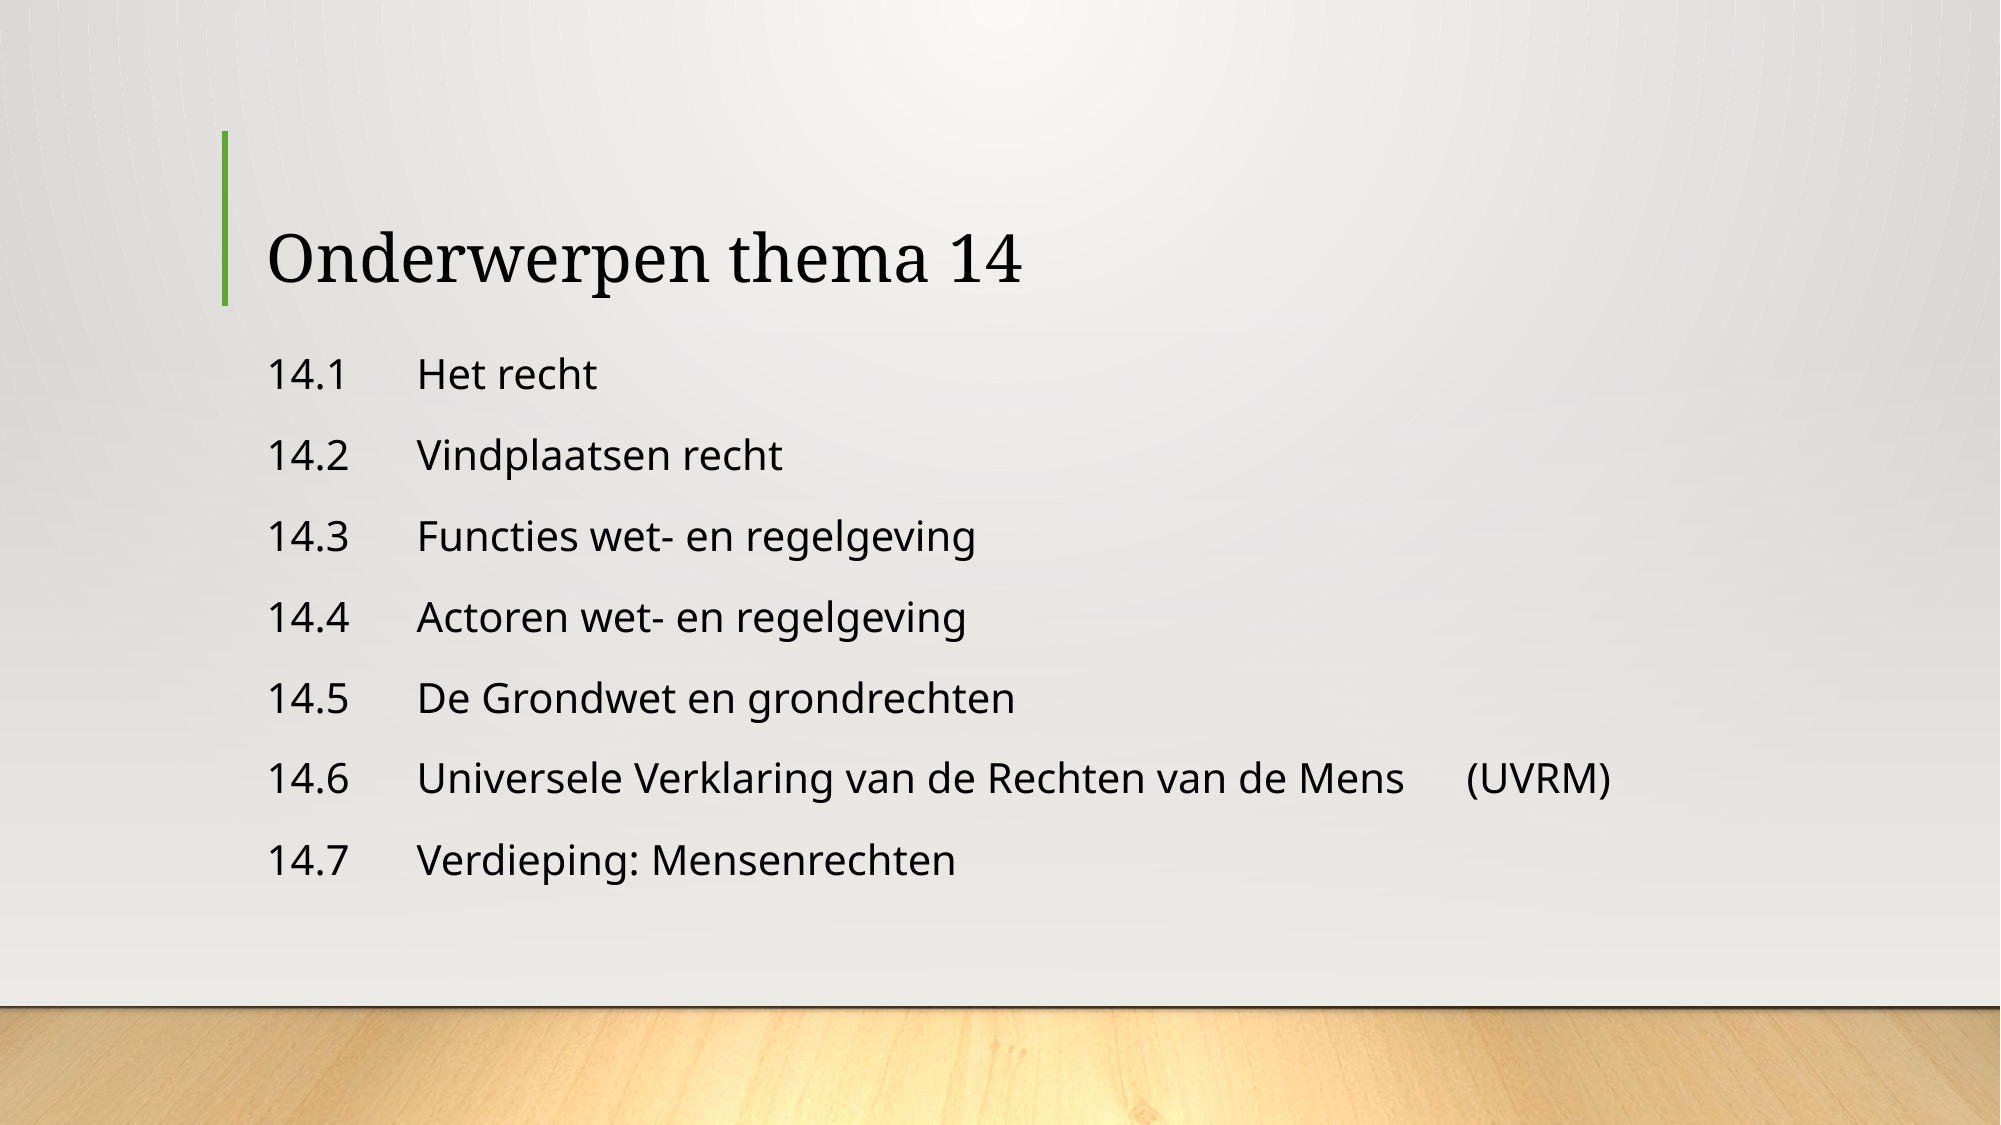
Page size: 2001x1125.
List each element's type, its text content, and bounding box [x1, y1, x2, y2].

picture [0, 1006, 2000, 1125]
list 14.1 Het recht 14.2 Vindplaatsen recht 14.3 Functies wet- en regelgeving 14.4 Actoren wet- en regelgeving 14.5 De Grondwet en grondrechten 14.6 Universele Verklaring van de Rechten van de Mens (UVRM) 14.7 Verdieping: Mensenrechten [251, 330, 1814, 897]
title Onderwerpen thema 14 [251, 131, 1814, 305]
